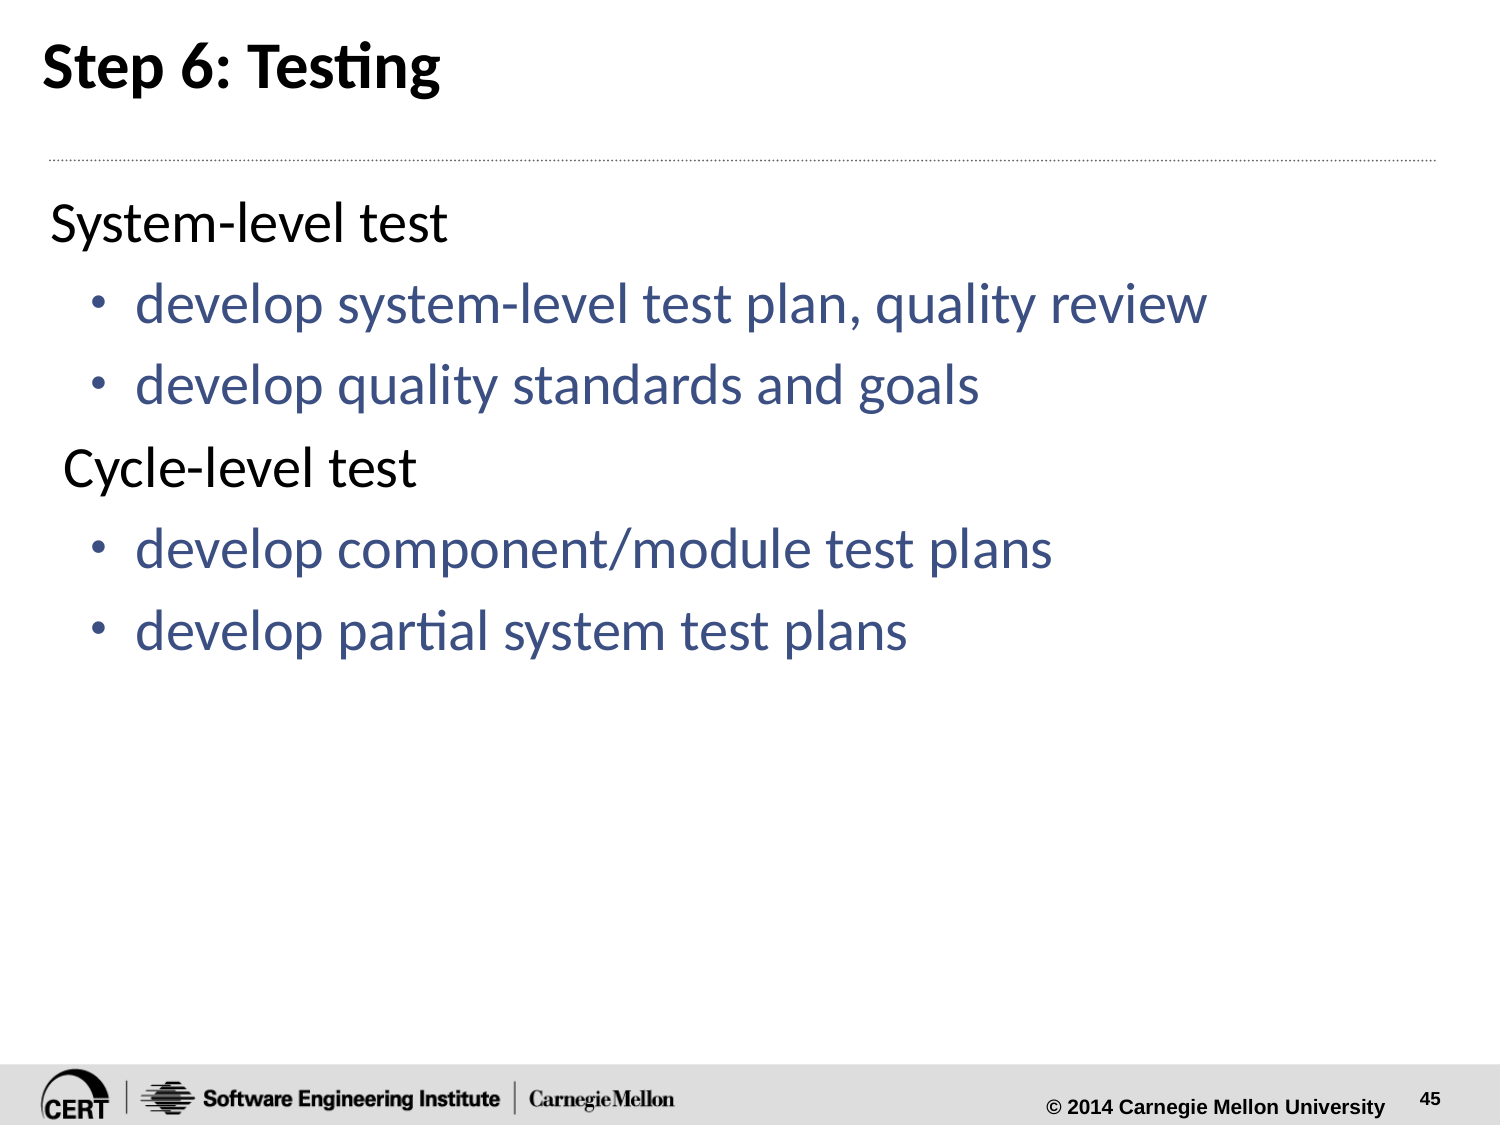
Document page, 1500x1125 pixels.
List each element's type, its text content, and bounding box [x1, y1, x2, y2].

title Step 6: Testing [42, 37, 1434, 155]
list System-level test develop system-level test plan, quality review develop quality standards and goals Cycle-level test develop component/module test plans develop partial system test plans [49, 187, 1438, 1001]
picture [24, 1065, 688, 1125]
